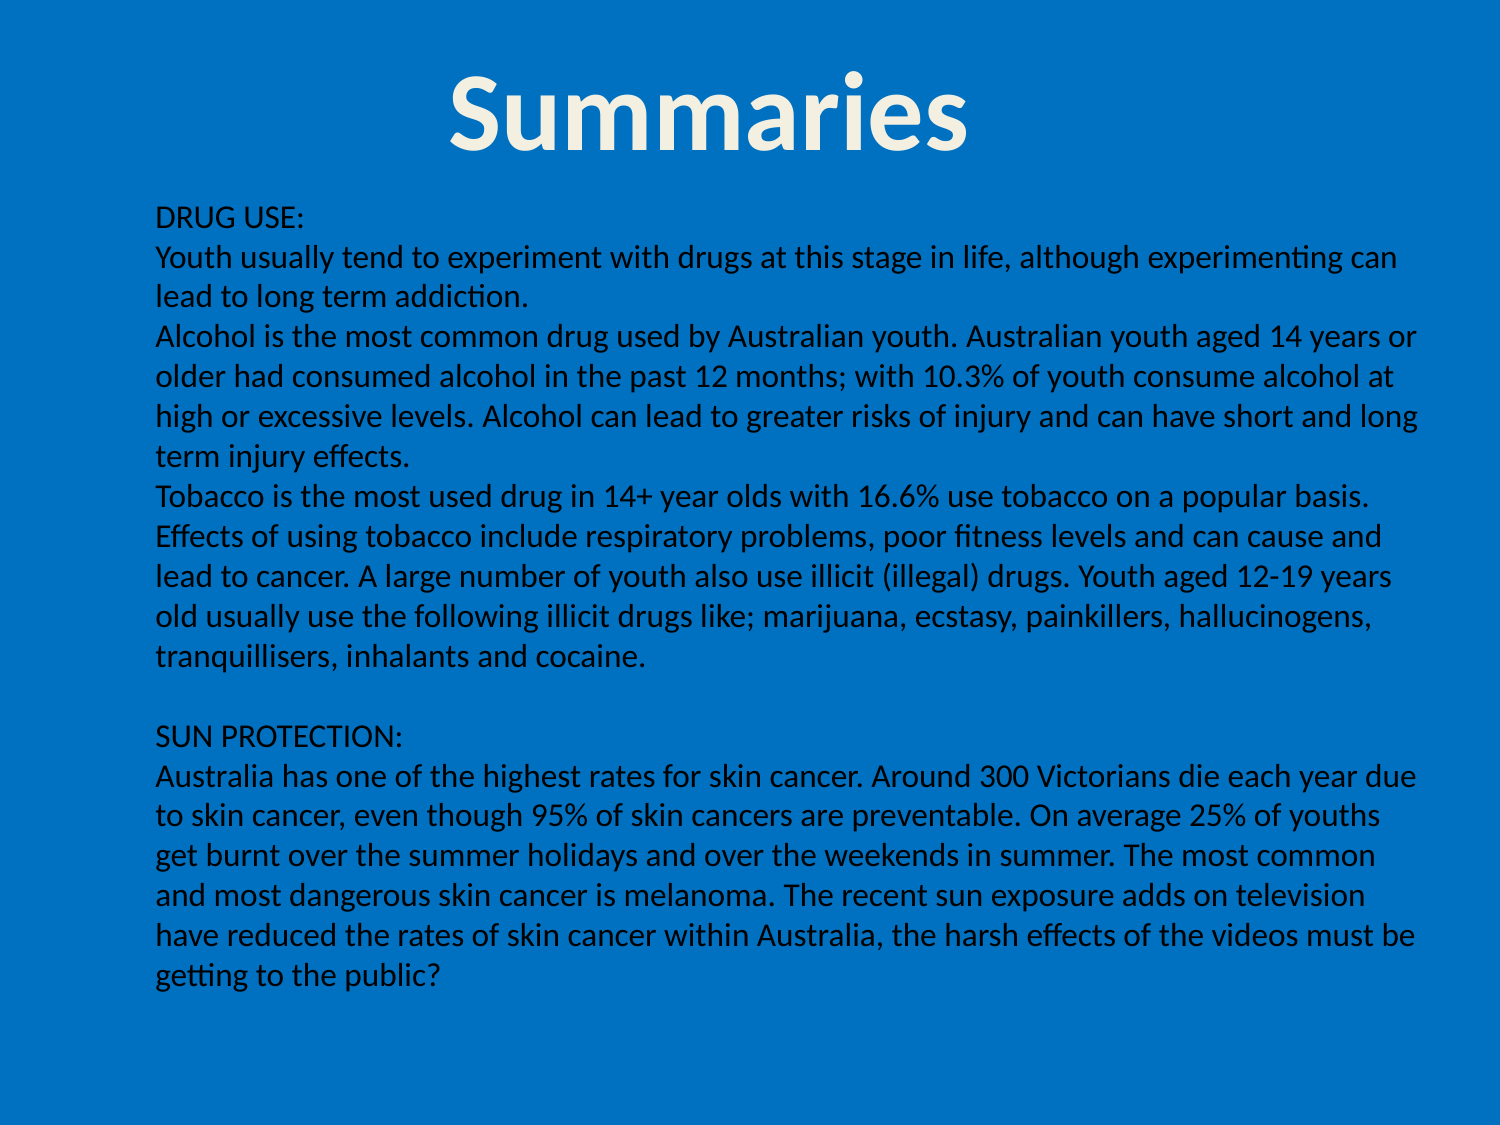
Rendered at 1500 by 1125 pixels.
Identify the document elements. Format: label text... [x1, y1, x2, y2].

text_box Summaries [433, 30, 985, 181]
text_box DRUG USE: Youth usually tend to experiment with drugs at this stage in life, although experimenting can lead to long term addiction. Alcohol is the most common drug used by Australian youth. Australian youth aged 14 years or older had consumed alcohol in the past 12 months; with 10.3% of youth consume alcohol at high or excessive levels. Alcohol can lead to greater risks of injury and can have short and long term injury effects. Tobacco is the most used drug in 14+ year olds with 16.6% use tobacco on a popular basis. Effects of using tobacco include respiratory problems, poor fitness levels and can cause and lead to cancer. A large number of youth also use illicit (illegal) drugs. Youth aged 12-19 years old usually use the following illicit drugs like; marijuana, ecstasy, painkillers, hallucinogens, tranquillisers, inhalants and cocaine. SUN PROTECTION: Australia has one of the highest rates for skin cancer. Around 300 Victorians die each year due to skin cancer, even though 95% of skin cancers are preventable. On average 25% of youths get burnt over the summer holidays and over the weekends in summer. The most common and most dangerous skin cancer is melanoma. The recent sun exposure adds on television have reduced the rates of skin cancer within Australia, the harsh effects of the videos must be getting to the public? [140, 187, 1442, 1041]
